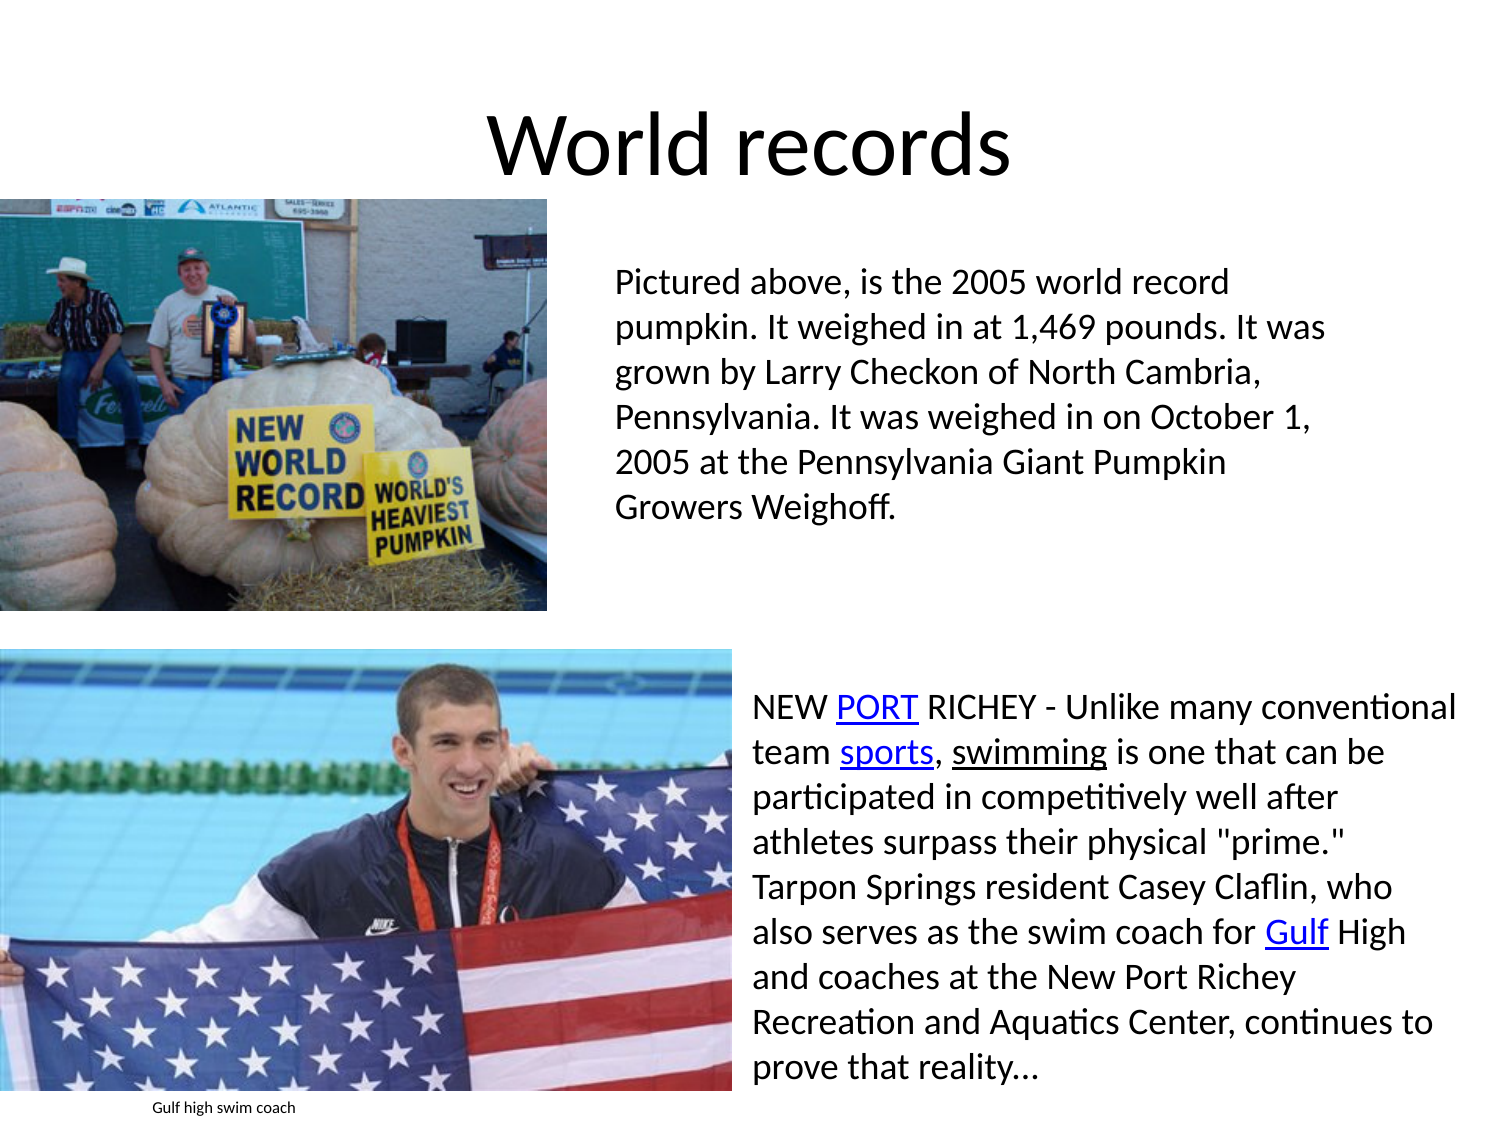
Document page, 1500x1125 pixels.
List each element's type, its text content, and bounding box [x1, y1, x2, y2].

picture [0, 199, 547, 612]
text_box Gulf high swim coach [137, 1099, 488, 1125]
text_box NEW PORT RICHEY - Unlike many conventional team sports, swimming is one that can be participated in competitively well after athletes surpass their physical "prime." Tarpon Springs resident Casey Claflin, who also serves as the swim coach for Gulf High and coaches at the New Port Richey Recreation and Aquatics Center, continues to prove that reality... [737, 674, 1475, 1095]
title World records [75, 45, 1425, 233]
picture [0, 649, 732, 1091]
text_box Pictured above, is the 2005 world record pumpkin. It weighed in at 1,469 pounds. It was grown by Larry Checkon of North Cambria, Pennsylvania. It was weighed in on October 1, 2005 at the Pennsylvania Giant Pumpkin Growers Weighoff. [599, 249, 1350, 535]
